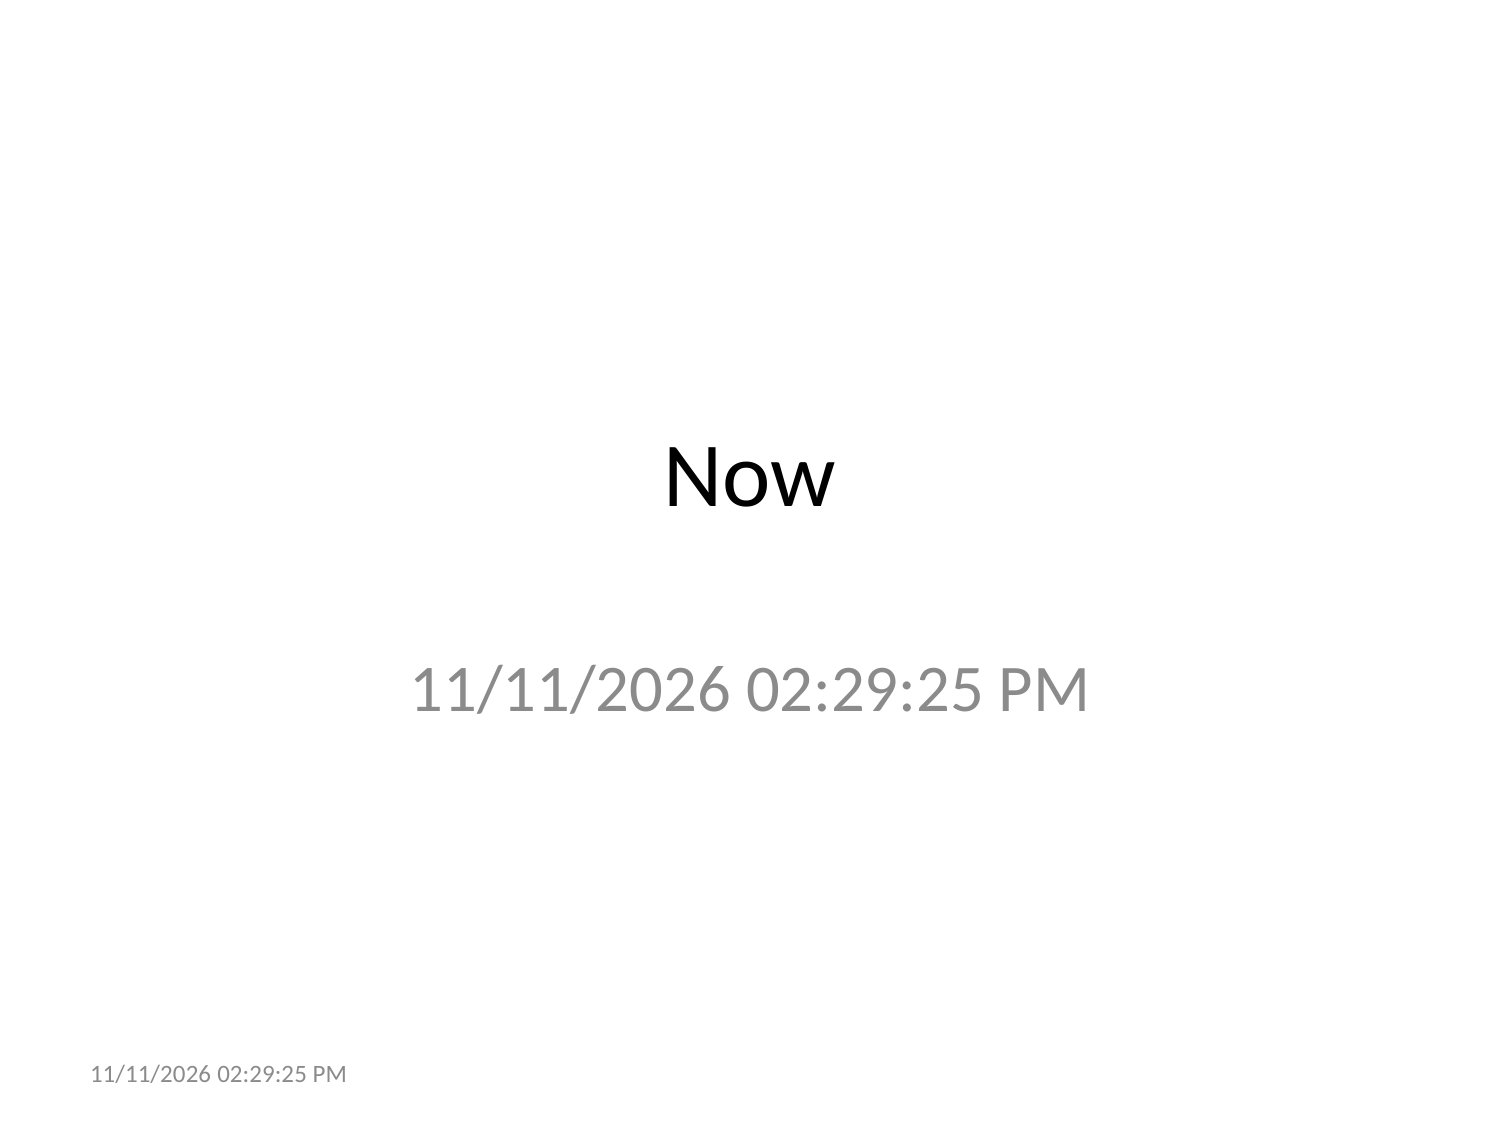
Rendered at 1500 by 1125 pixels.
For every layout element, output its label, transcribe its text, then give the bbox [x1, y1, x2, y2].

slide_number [75, 1042, 425, 1103]
title Now [112, 349, 1388, 591]
subtitle 2011-12-19 10:20:04 AM [225, 637, 1275, 925]
